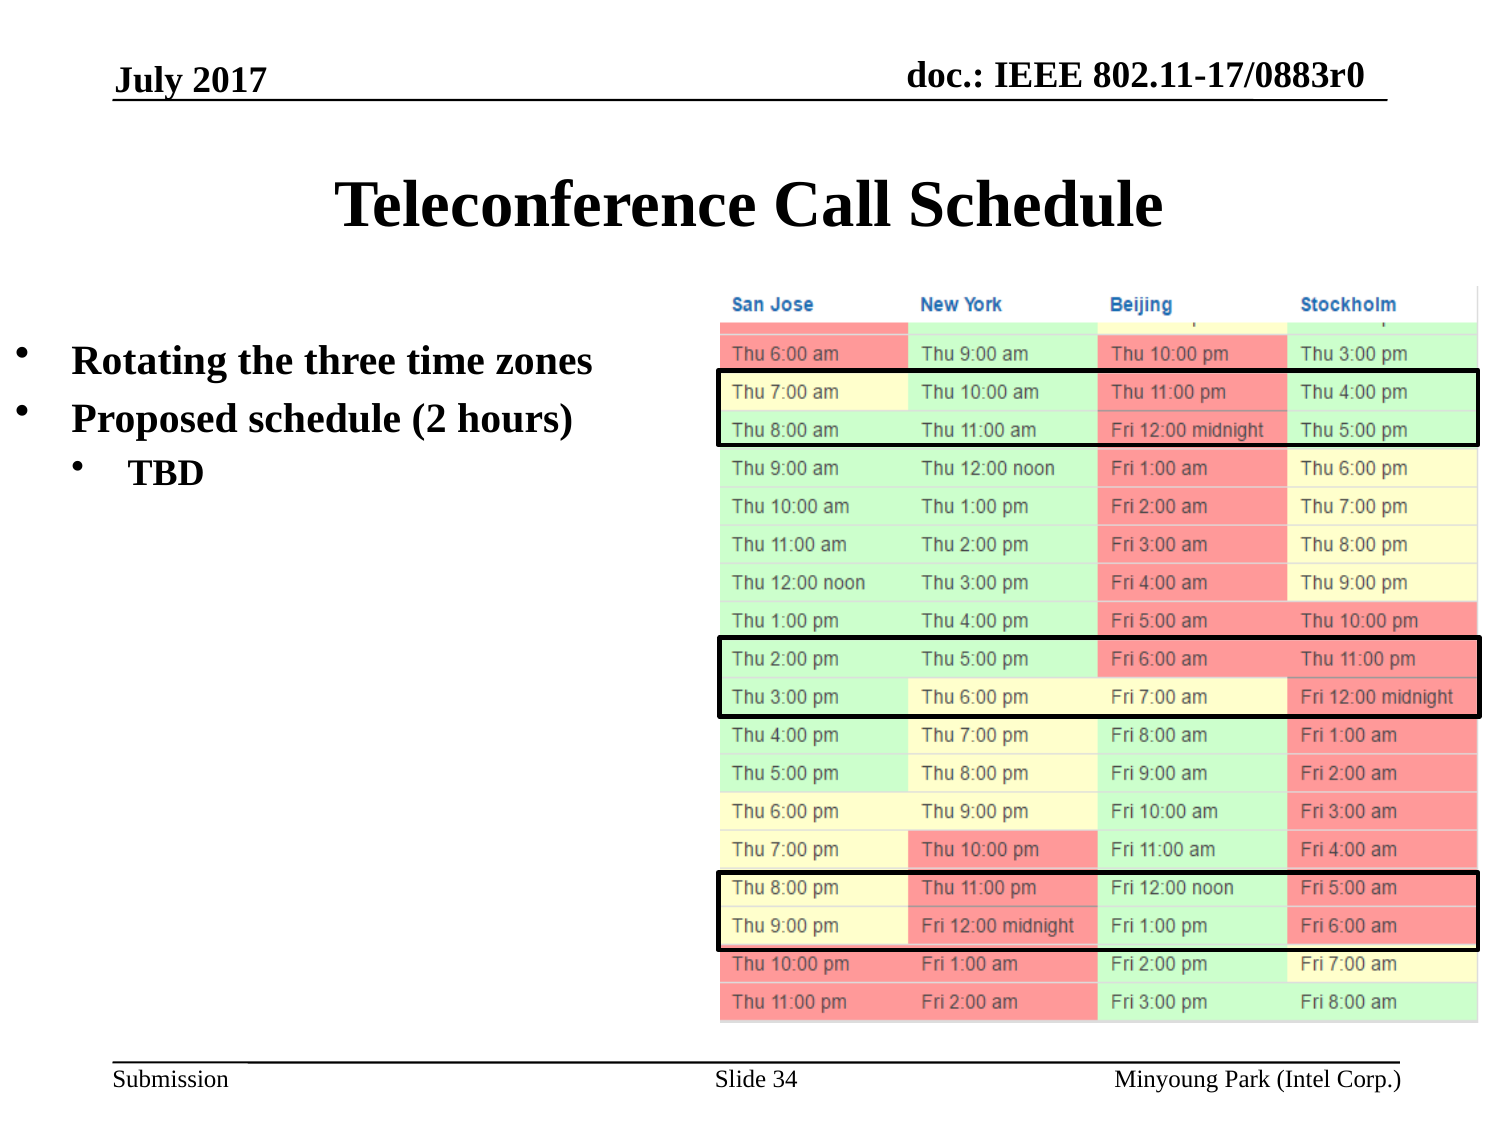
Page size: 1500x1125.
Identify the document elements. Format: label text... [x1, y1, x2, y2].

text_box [717, 286, 1481, 1024]
footer Minyoung Park (Intel Corp.) [949, 1061, 1402, 1093]
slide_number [114, 54, 374, 101]
title Teleconference Call Schedule [112, 112, 1388, 288]
slide_number Slide 34 [712, 1061, 800, 1093]
list Rotating the three time zones Proposed schedule (2 hours) TBD [0, 324, 712, 1000]
